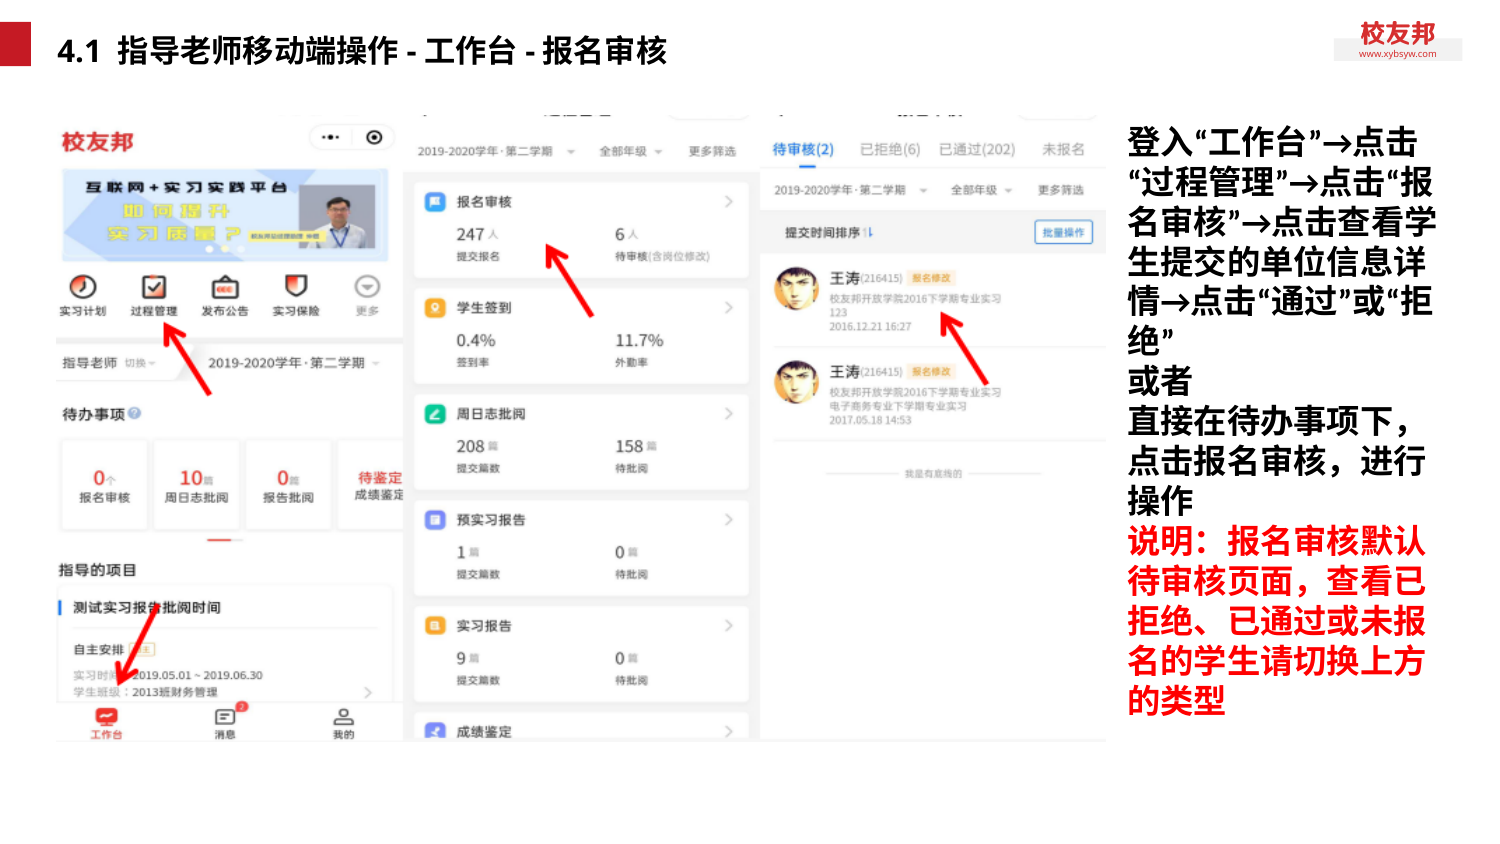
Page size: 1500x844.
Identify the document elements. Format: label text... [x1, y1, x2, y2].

picture [56, 115, 1106, 742]
picture [1361, 21, 1435, 45]
text_box 登入“工作台”→点击“过程管理”→点击“报名审核”→点击查看学生提交的单位信息详情→点击“通过”或“拒绝” 或者 直接在待办事项下，点击报名审核，进行操作 说明：报名审核默认待审核页面，查看已拒绝、已通过或未报名的学生请切换上方的类型 [1112, 113, 1459, 728]
title 4.1 指导老师移动端操作-工作台-报名审核 [42, 11, 939, 77]
